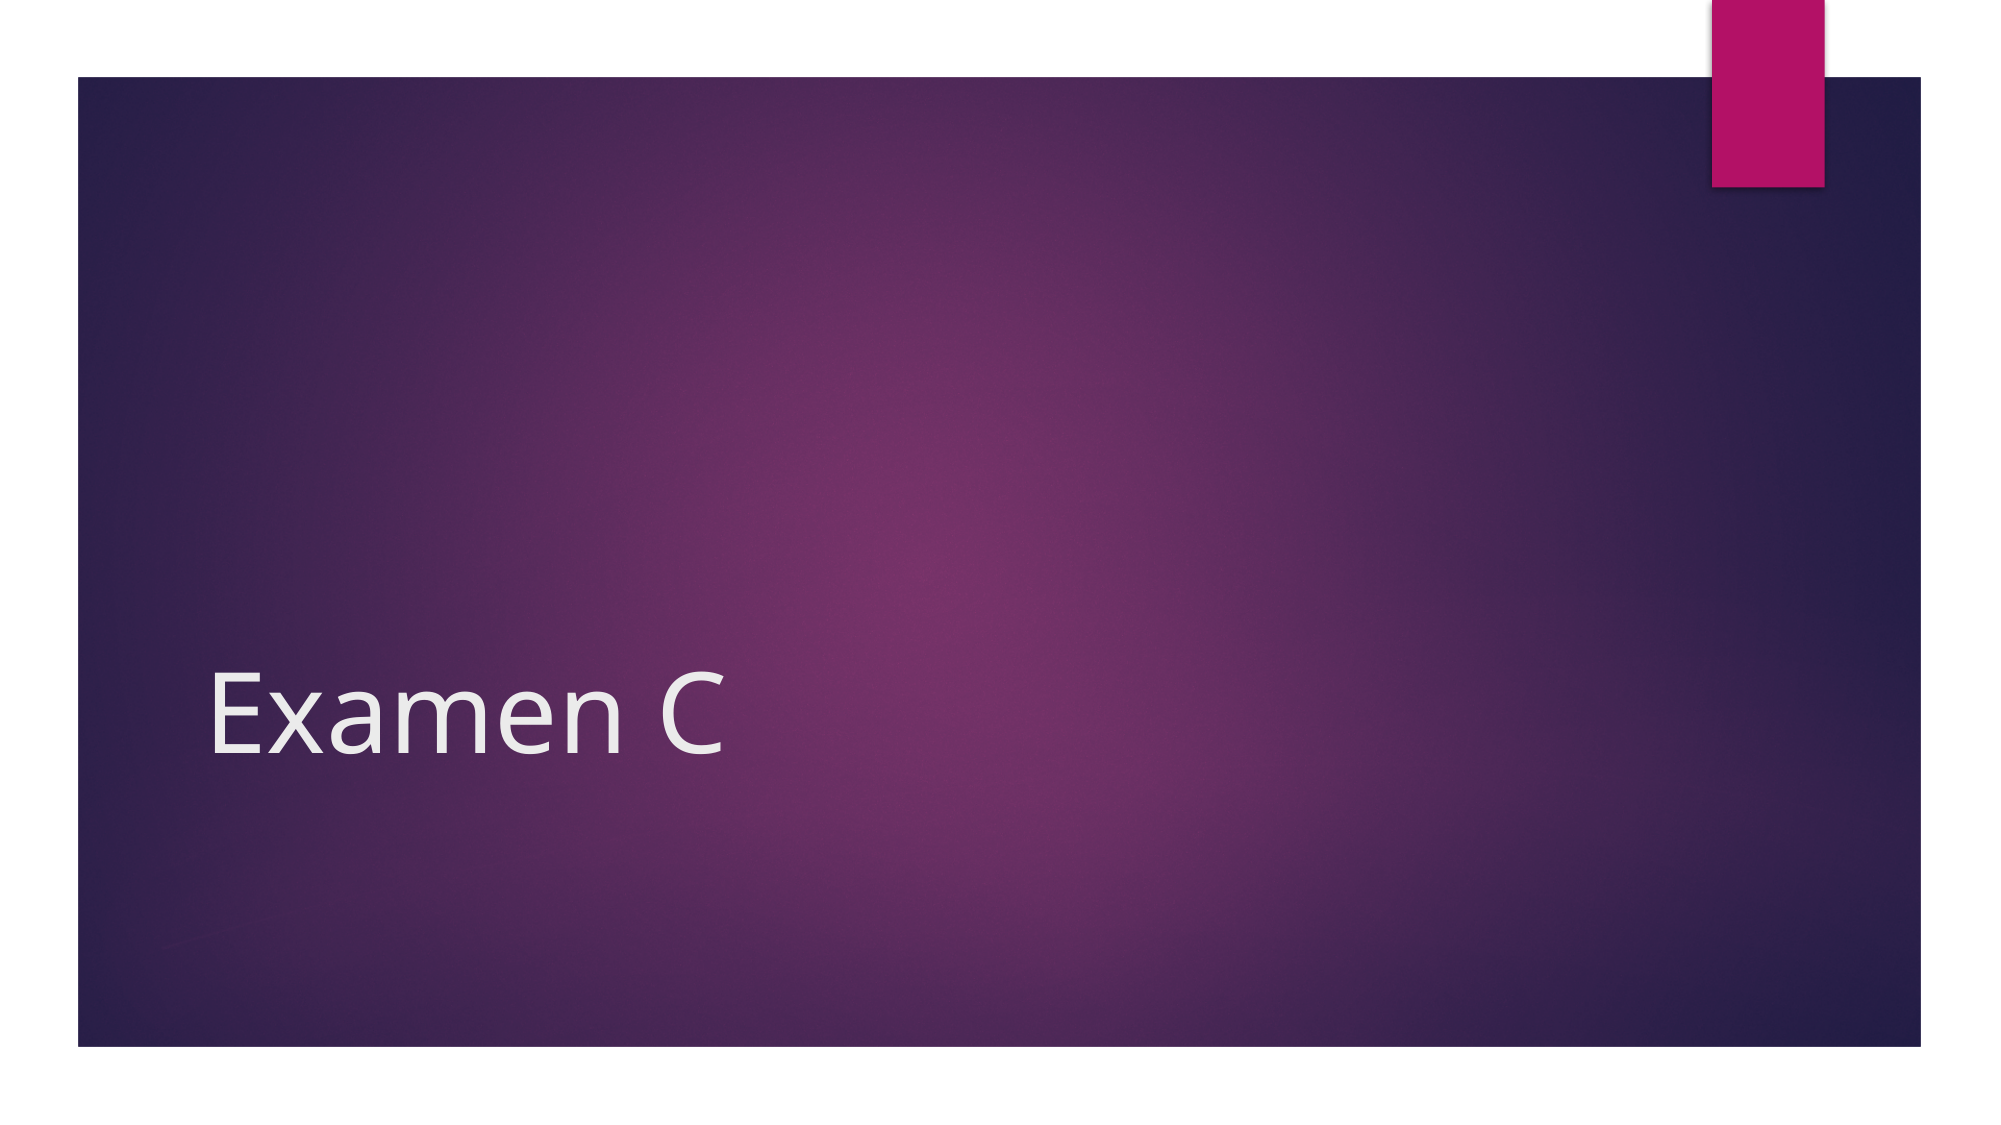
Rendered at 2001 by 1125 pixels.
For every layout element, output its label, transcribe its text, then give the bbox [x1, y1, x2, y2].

title Examen C [189, 344, 1638, 784]
